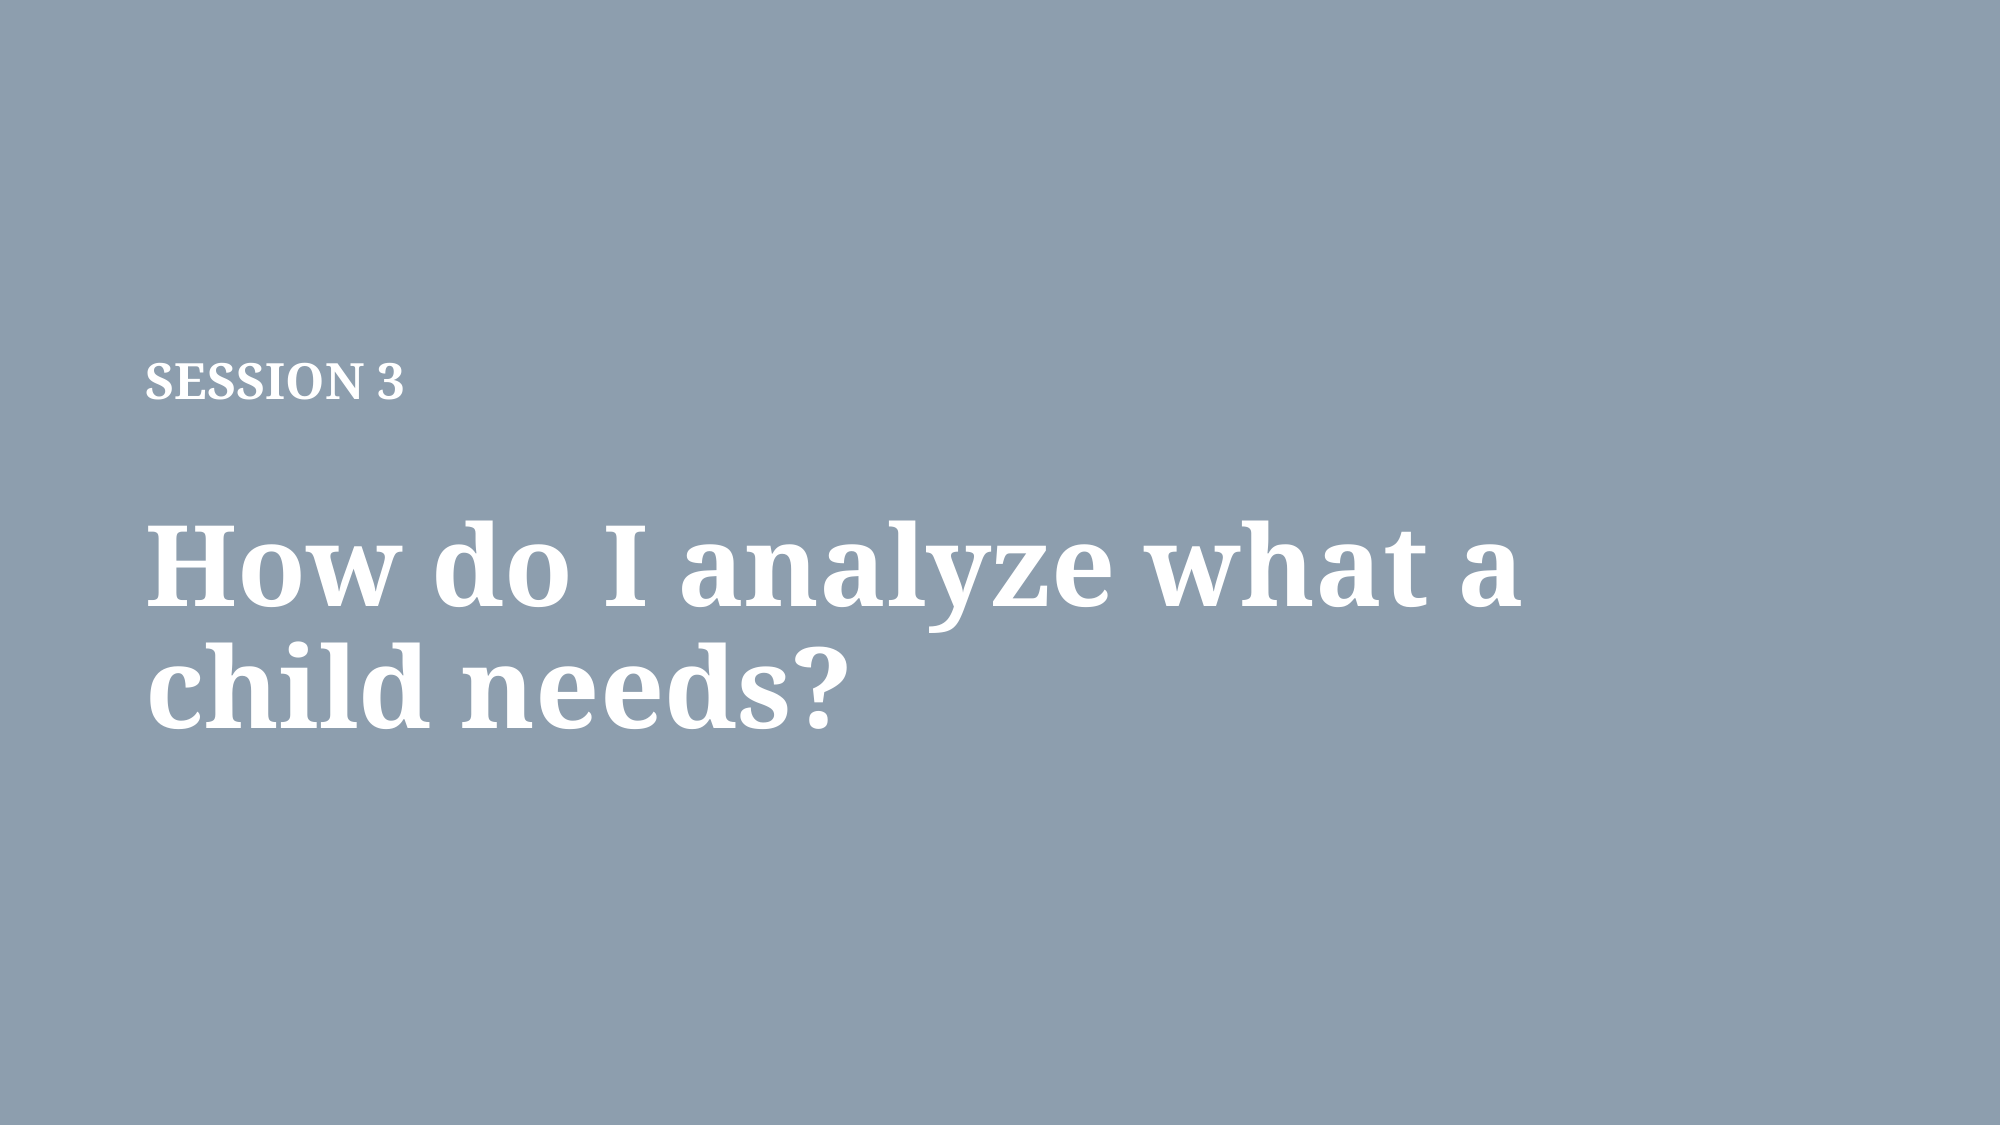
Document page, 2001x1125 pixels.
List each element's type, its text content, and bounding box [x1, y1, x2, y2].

text_box SESSION 3 How do I analyze what a child needs? [130, 508, 1792, 601]
